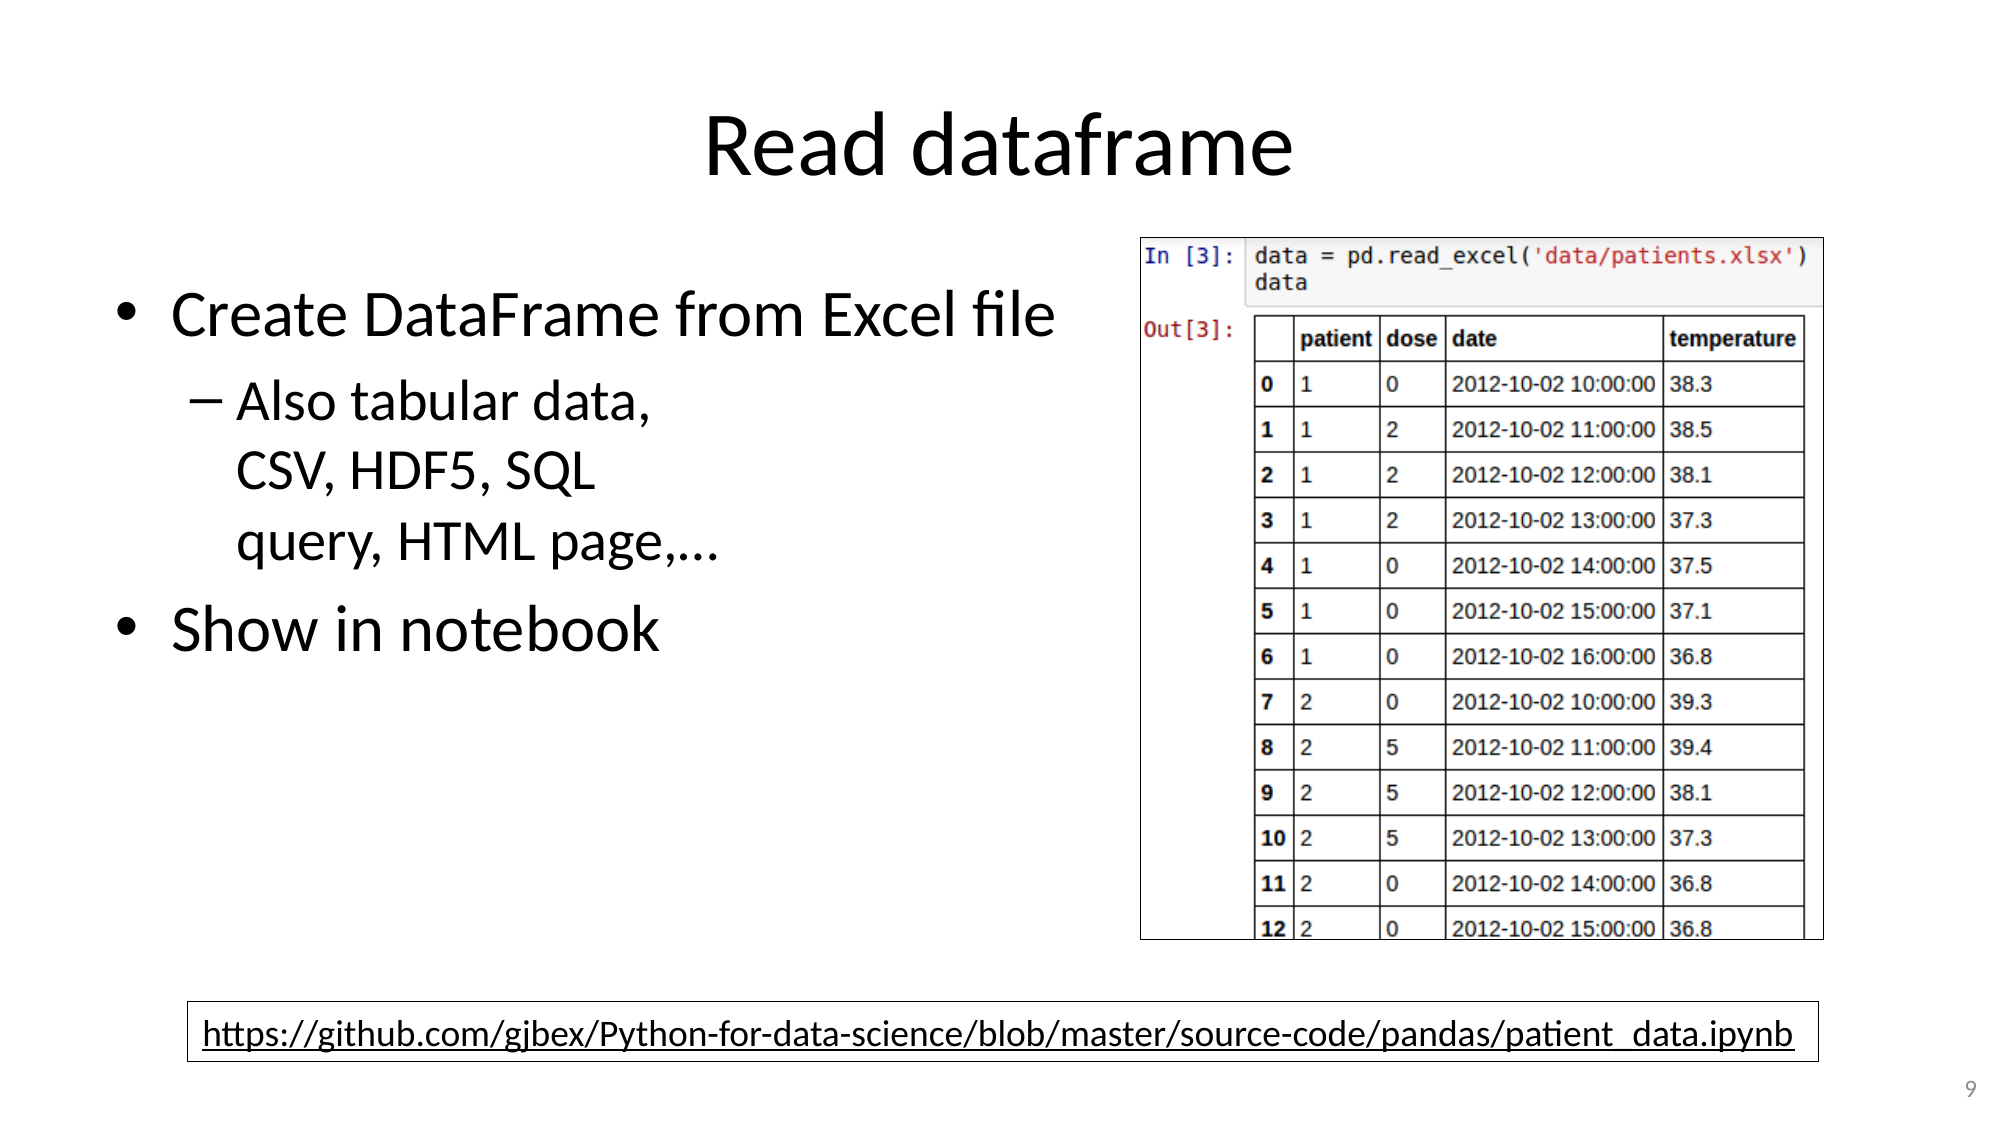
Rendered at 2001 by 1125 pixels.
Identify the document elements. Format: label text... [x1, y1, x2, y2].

title Read dataframe [99, 45, 1900, 233]
list Create DataFrame from Excel file Also tabular data, CSV, HDF5, SQL query, HTML page,… Show in notebook [99, 262, 1900, 1005]
slide_number 9 [1525, 1057, 1993, 1118]
picture [1139, 237, 1824, 940]
text_box https://github.com/gjbex/Python-for-data-science/blob/master/source-code/pandas/patient_data.ipynb [187, 1001, 1819, 1062]
